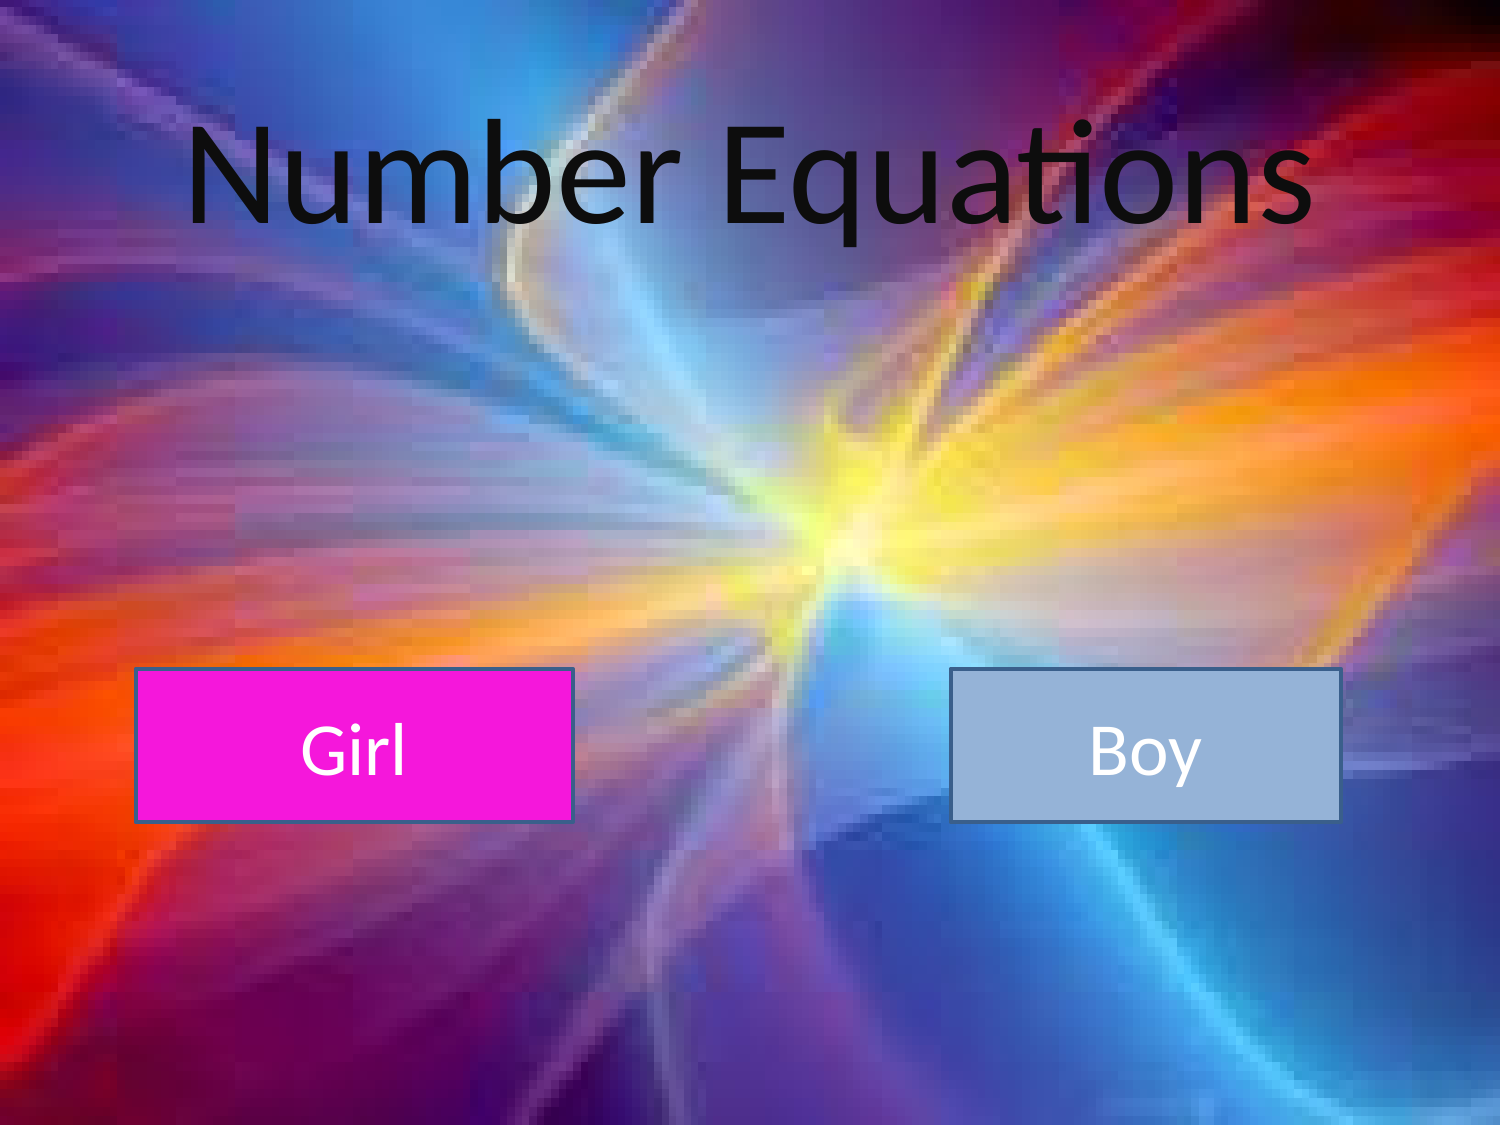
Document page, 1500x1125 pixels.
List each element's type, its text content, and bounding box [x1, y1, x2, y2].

text_box Boy [949, 667, 1343, 824]
picture [0, 0, 1500, 1125]
text_box Girl [134, 667, 575, 824]
text_box Number Equations [123, 66, 1376, 262]
